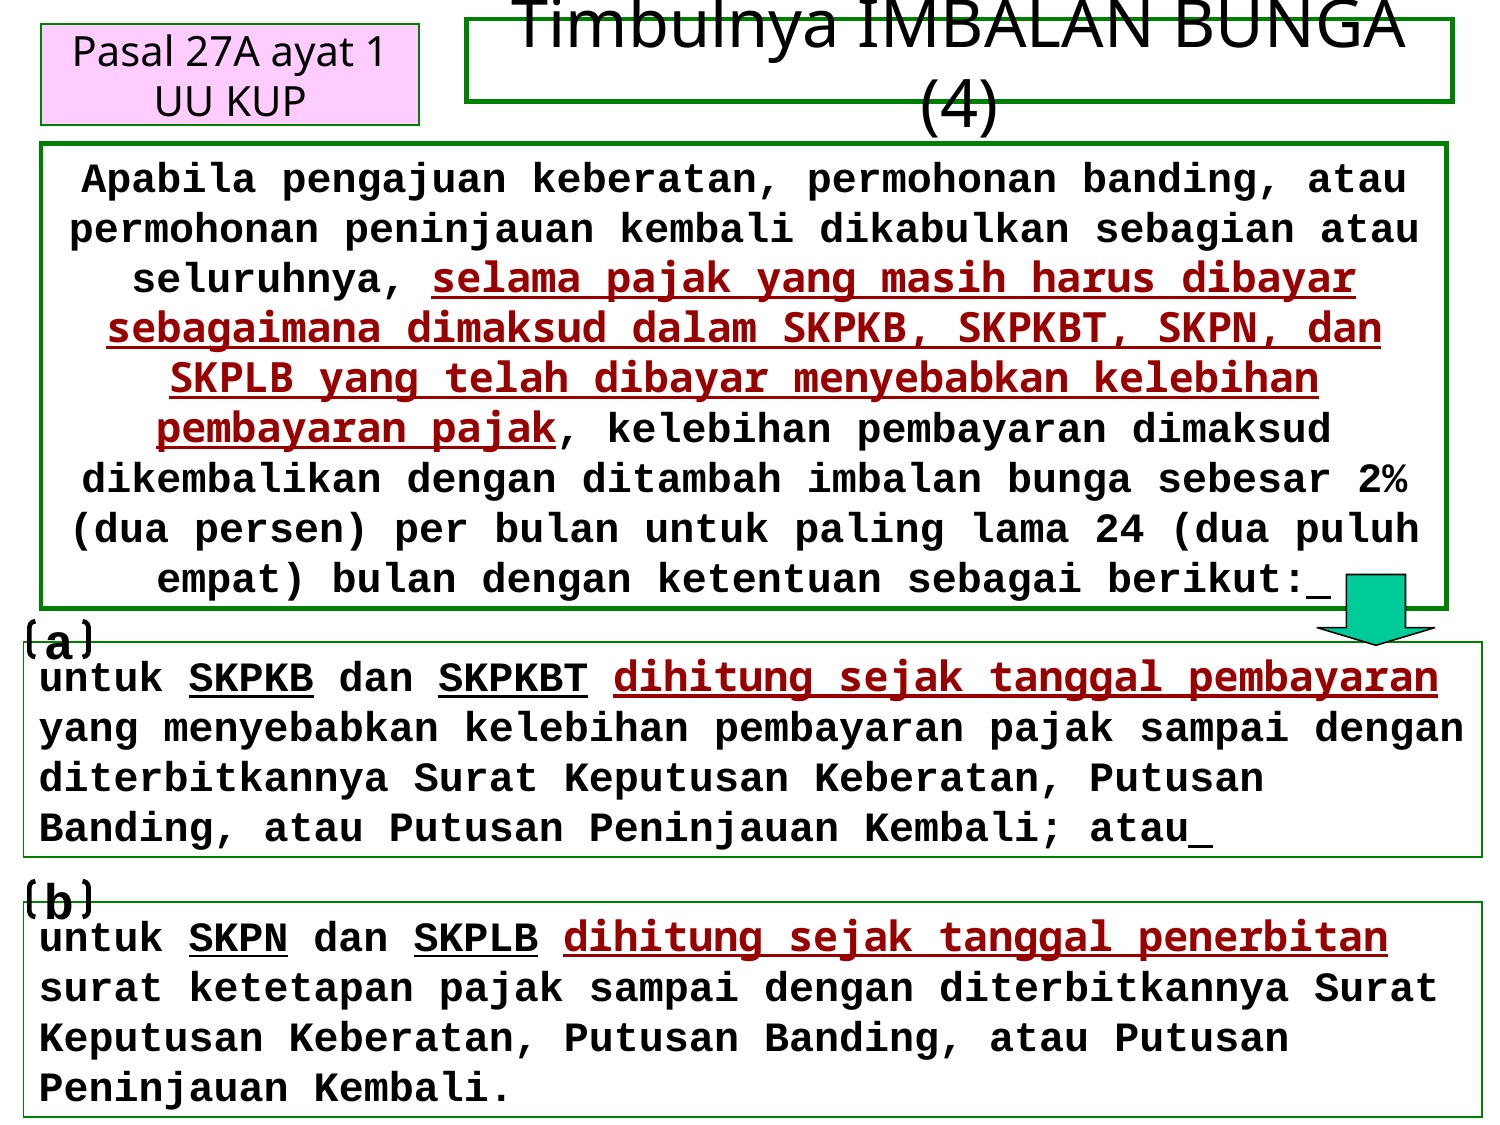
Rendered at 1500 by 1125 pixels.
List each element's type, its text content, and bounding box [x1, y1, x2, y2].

text_box a [29, 621, 89, 657]
text_box untuk SKPN dan SKPLB dihitung sejak tanggal penerbitan surat ketetapan pajak sampai dengan diterbitkannya Surat Keputusan Keberatan, Putusan Banding, atau Putusan Peninjauan Kembali. [23, 901, 1483, 1117]
text_box b [29, 881, 89, 917]
title Timbulnya IMBALAN BUNGA (4) [466, 18, 1453, 103]
text_box untuk SKPKB dan SKPKBT dihitung sejak tanggal pembayaran yang menyebabkan kelebihan pembayaran pajak sampai dengan diterbitkannya Surat Keputusan Keberatan, Putusan Banding, atau Putusan Peninjauan Kembali; atau [23, 641, 1483, 857]
text_box Pasal 27A ayat 1 UU KUP [41, 23, 420, 126]
text_box Apabila pengajuan keberatan, permohonan banding, atau permohonan peninjauan kembali dikabulkan sebagian atau seluruhnya, selama pajak yang masih harus dibayar sebagaimana dimaksud dalam SKPKB, SKPKBT, SKPN, dan SKPLB yang telah dibayar menyebabkan kelebihan pembayaran pajak, kelebihan pembayaran dimaksud dikembalikan dengan ditambah imbalan bunga sebesar 2% (dua persen) per bulan untuk paling lama 24 (dua puluh empat) bulan dengan ketentuan sebagai berikut: [41, 143, 1447, 609]
text_box [1316, 574, 1436, 646]
